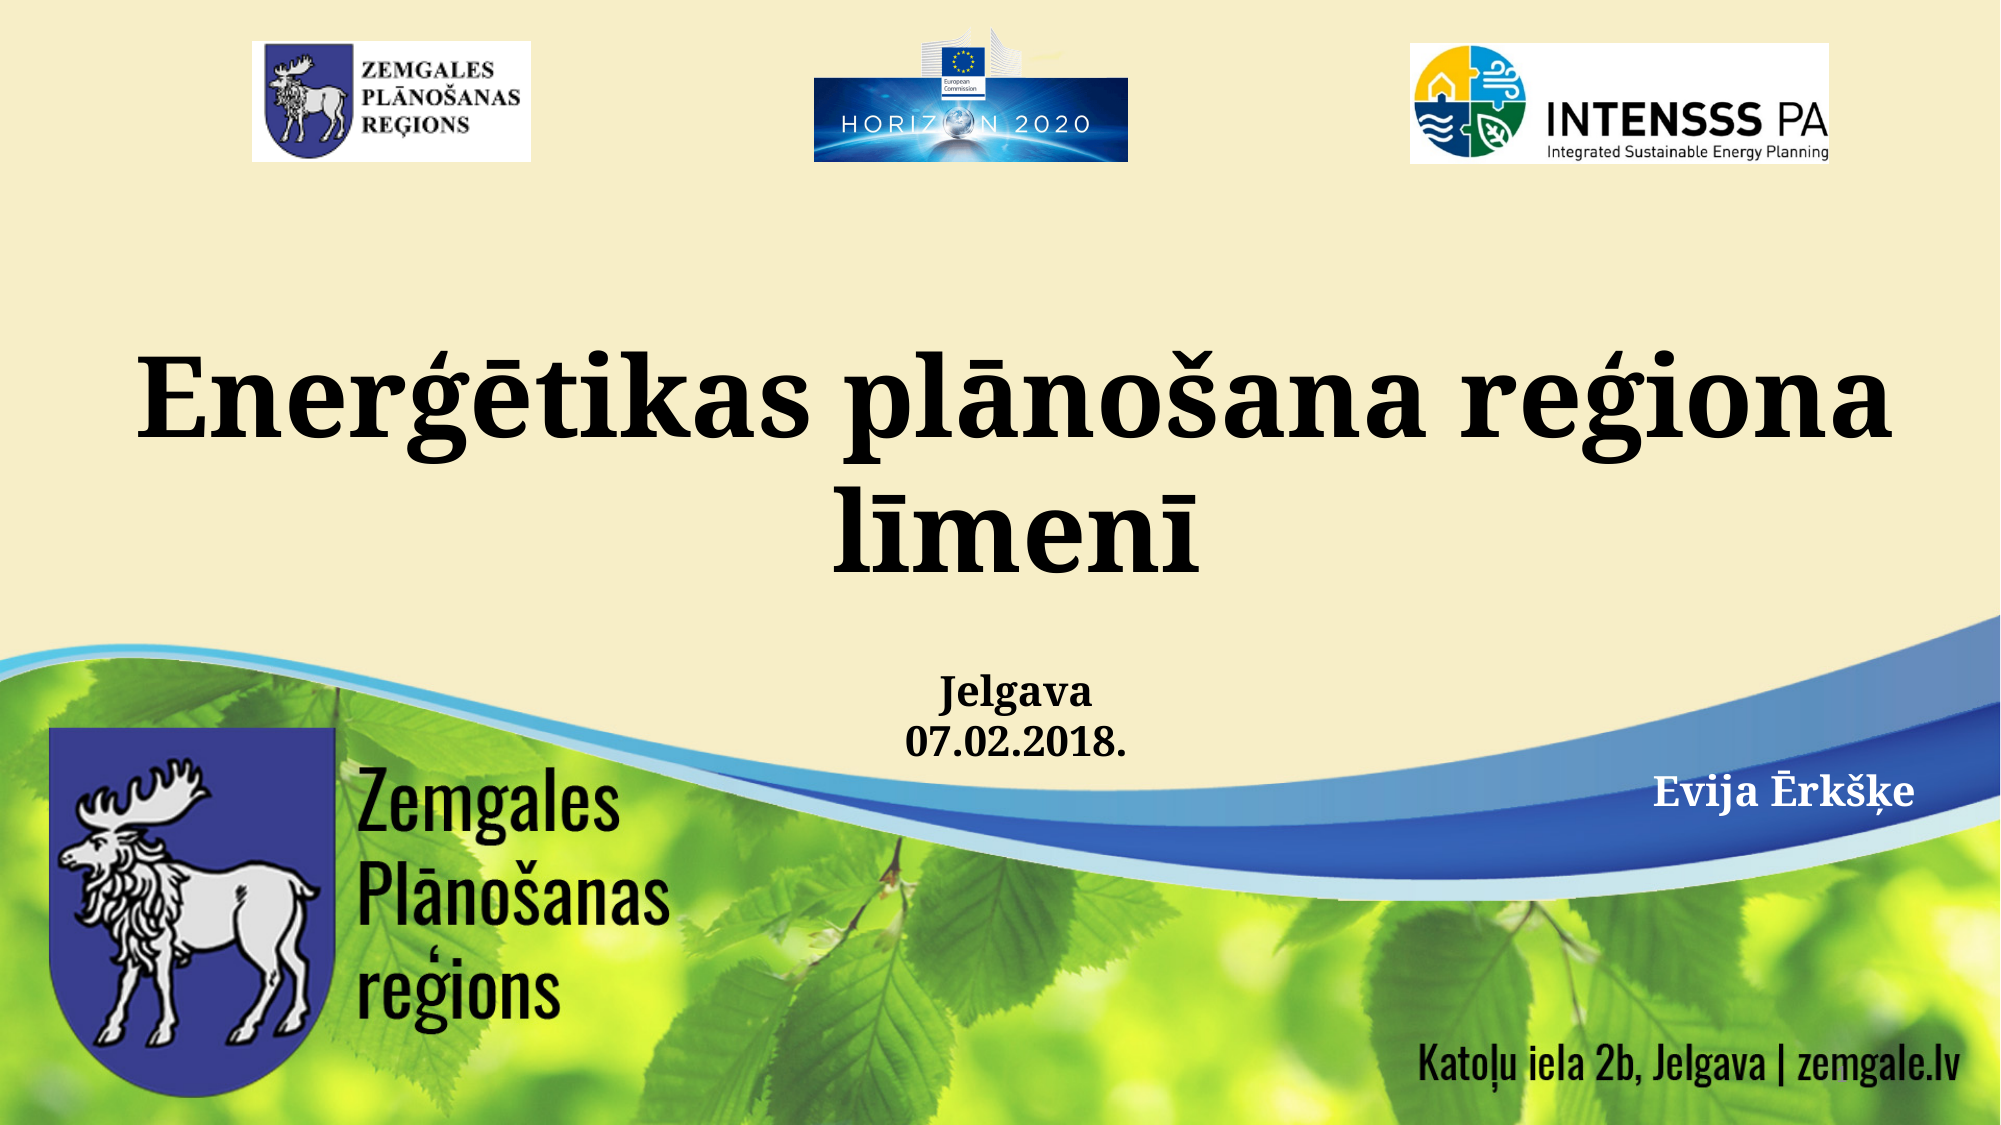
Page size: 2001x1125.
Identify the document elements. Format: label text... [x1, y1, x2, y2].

text_box Enerģētikas plānošana reģiona līmenī Jelgava 07.02.2018. Evija Ērkšķe [102, 217, 1931, 822]
slide_number 1 [1412, 1042, 1863, 1103]
picture [0, 0, 2001, 1125]
